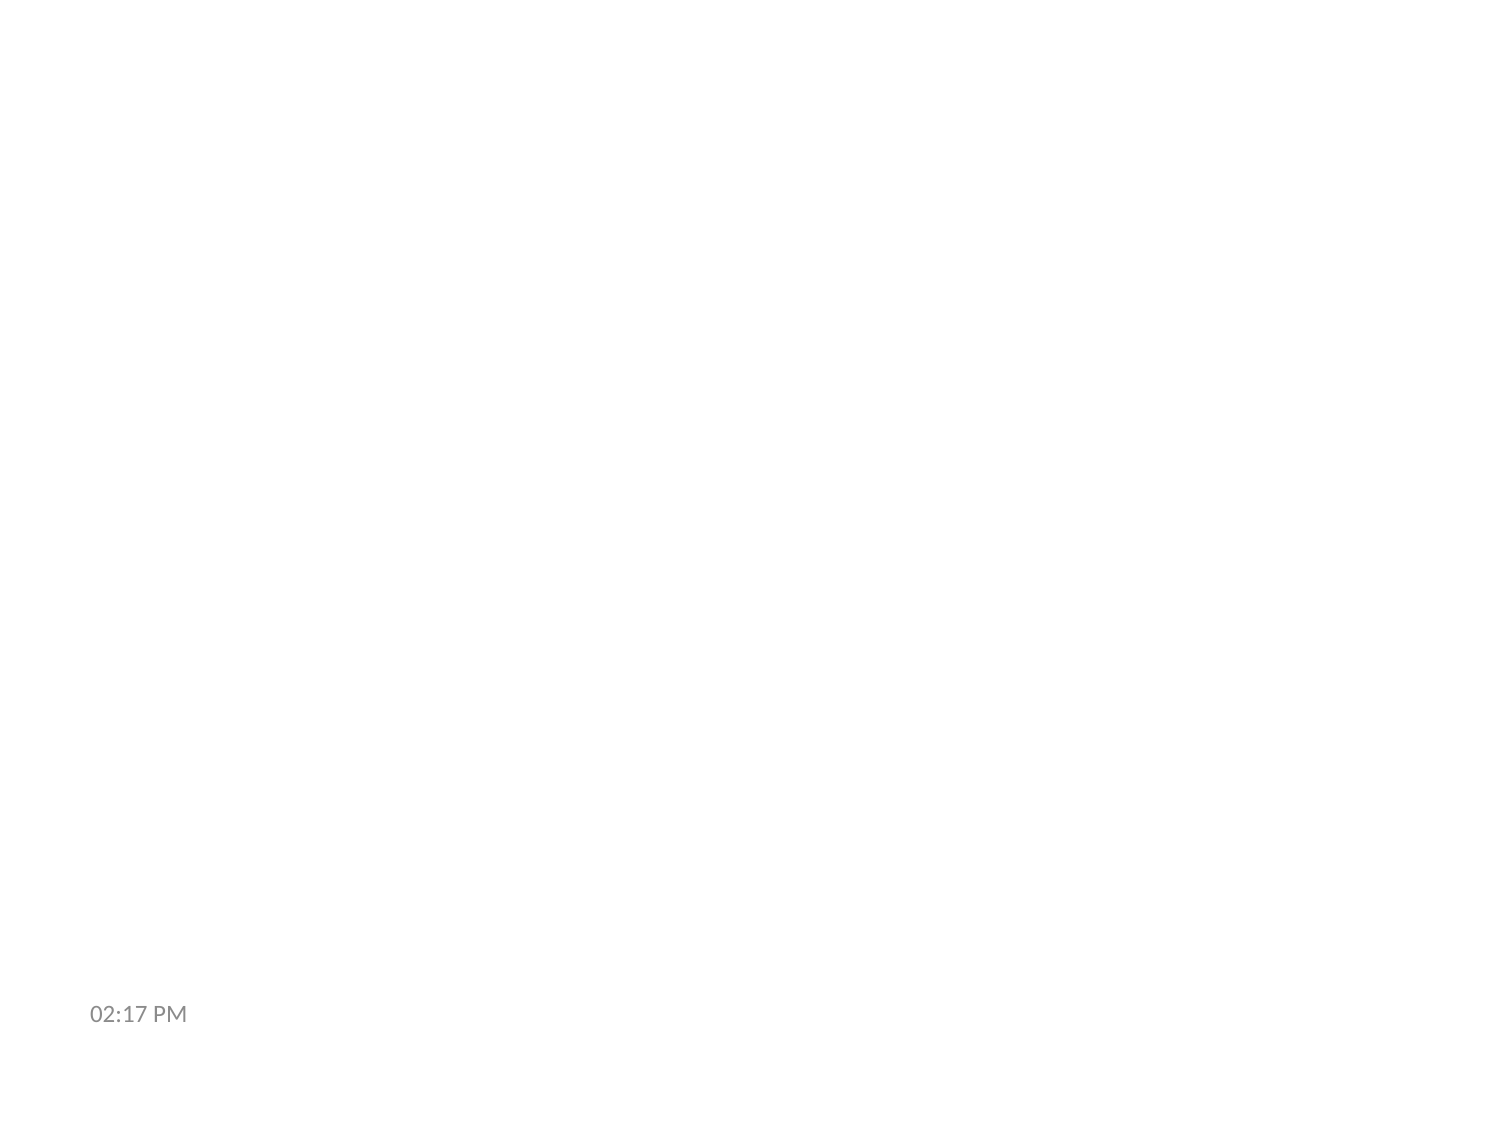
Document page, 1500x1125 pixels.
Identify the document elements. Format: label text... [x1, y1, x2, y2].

text_box 3:35 PM [75, 982, 425, 1043]
